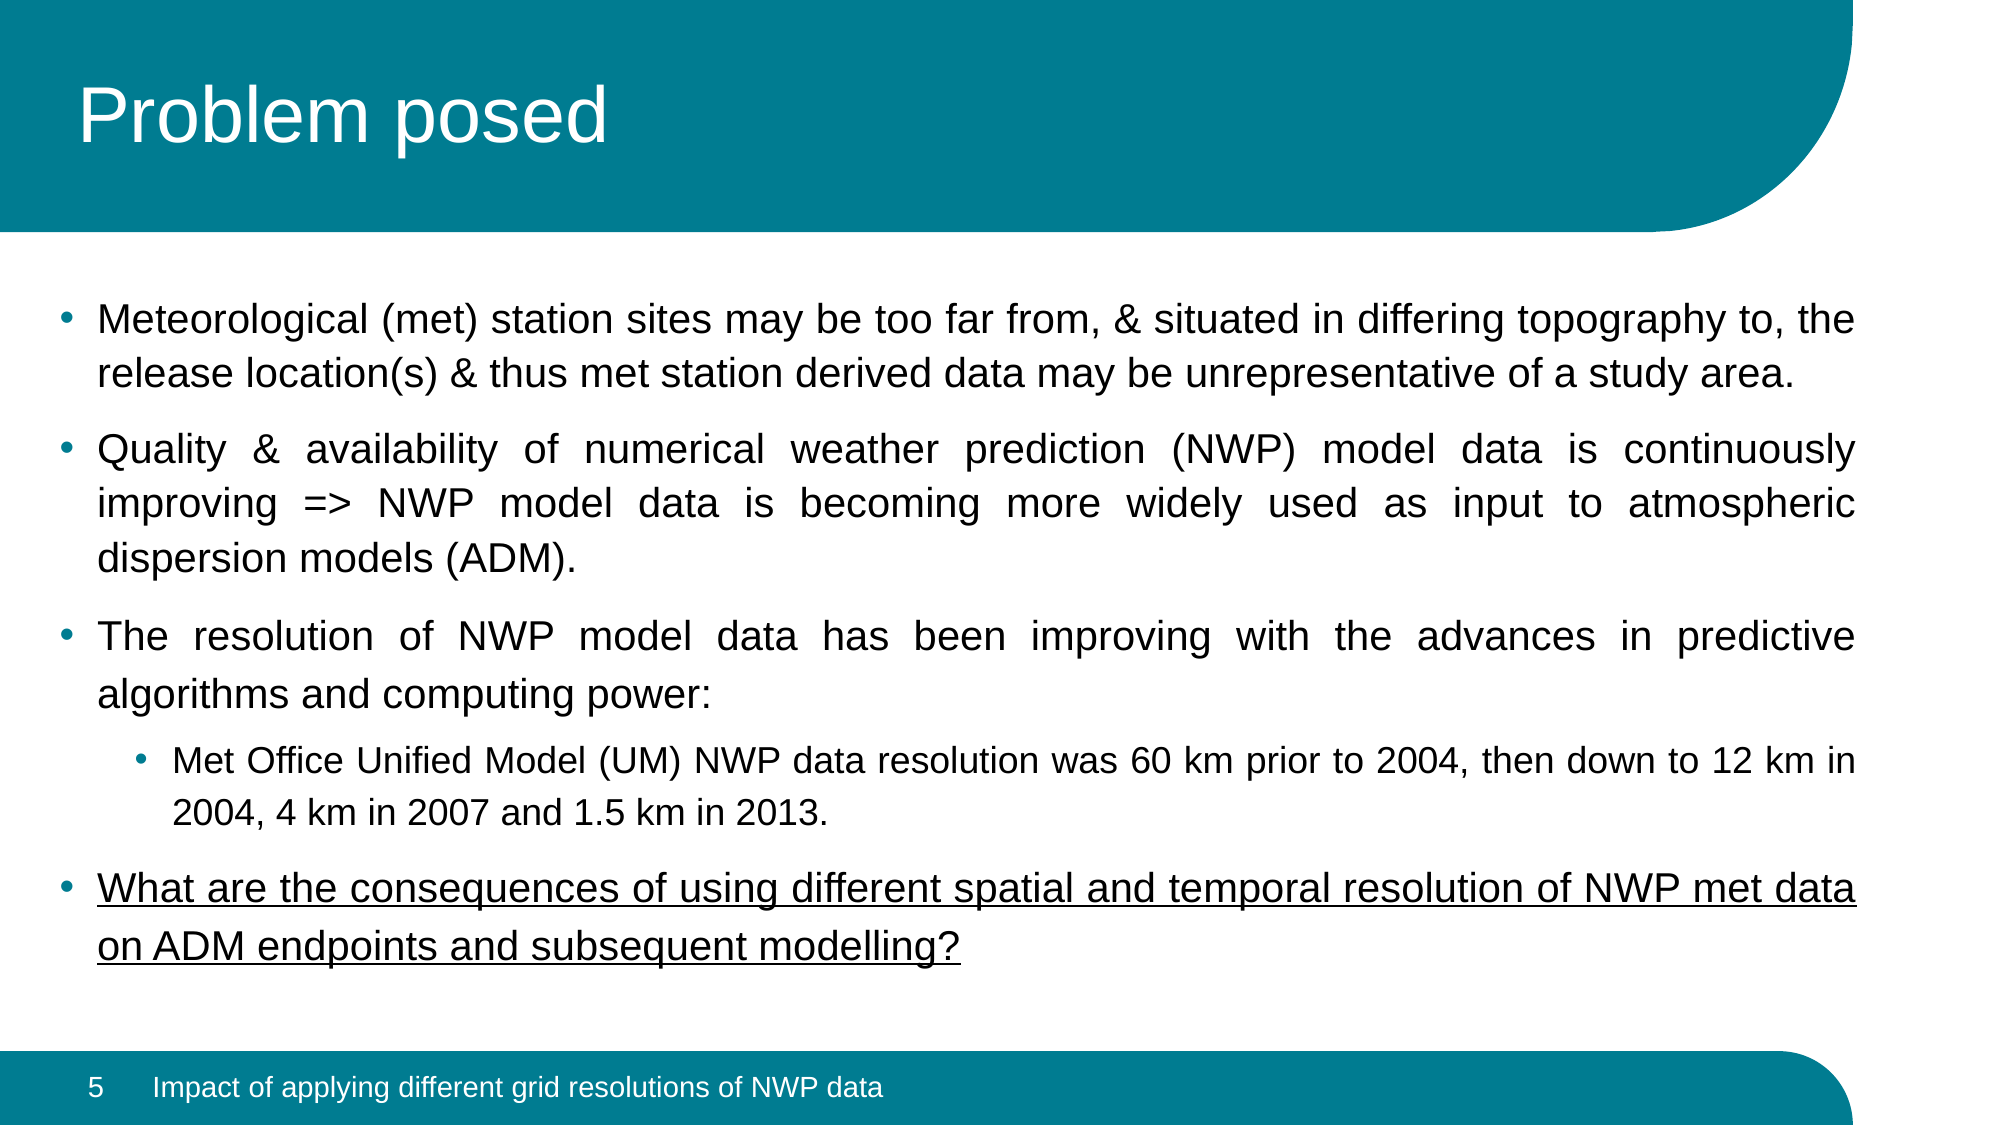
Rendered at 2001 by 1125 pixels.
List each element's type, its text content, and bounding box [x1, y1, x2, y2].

list Meteorological (met) station sites may be too far from, & situated in differing topography to, the release location(s) & thus met station derived data may be unrepresentative of a study area. Quality & availability of numerical weather prediction (NWP) model data is continuously improving => NWP model data is becoming more widely used as input to atmospheric dispersion models (ADM). The resolution of NWP model data has been improving with the advances in predictive algorithms and computing power: Met Office Unified Model (UM) NWP data resolution was 60 km prior to 2004, then down to 12 km in 2004, 4 km in 2007 and 1.5 km in 2013. What are the consequences of using different spatial and temporal resolution of NWP met data on ADM endpoints and subsequent modelling? [44, 279, 1872, 1039]
title Problem posed [62, 66, 1788, 227]
footer Impact of applying different grid resolutions of NWP data [137, 1056, 1780, 1116]
slide_number 5 [21, 1056, 120, 1117]
